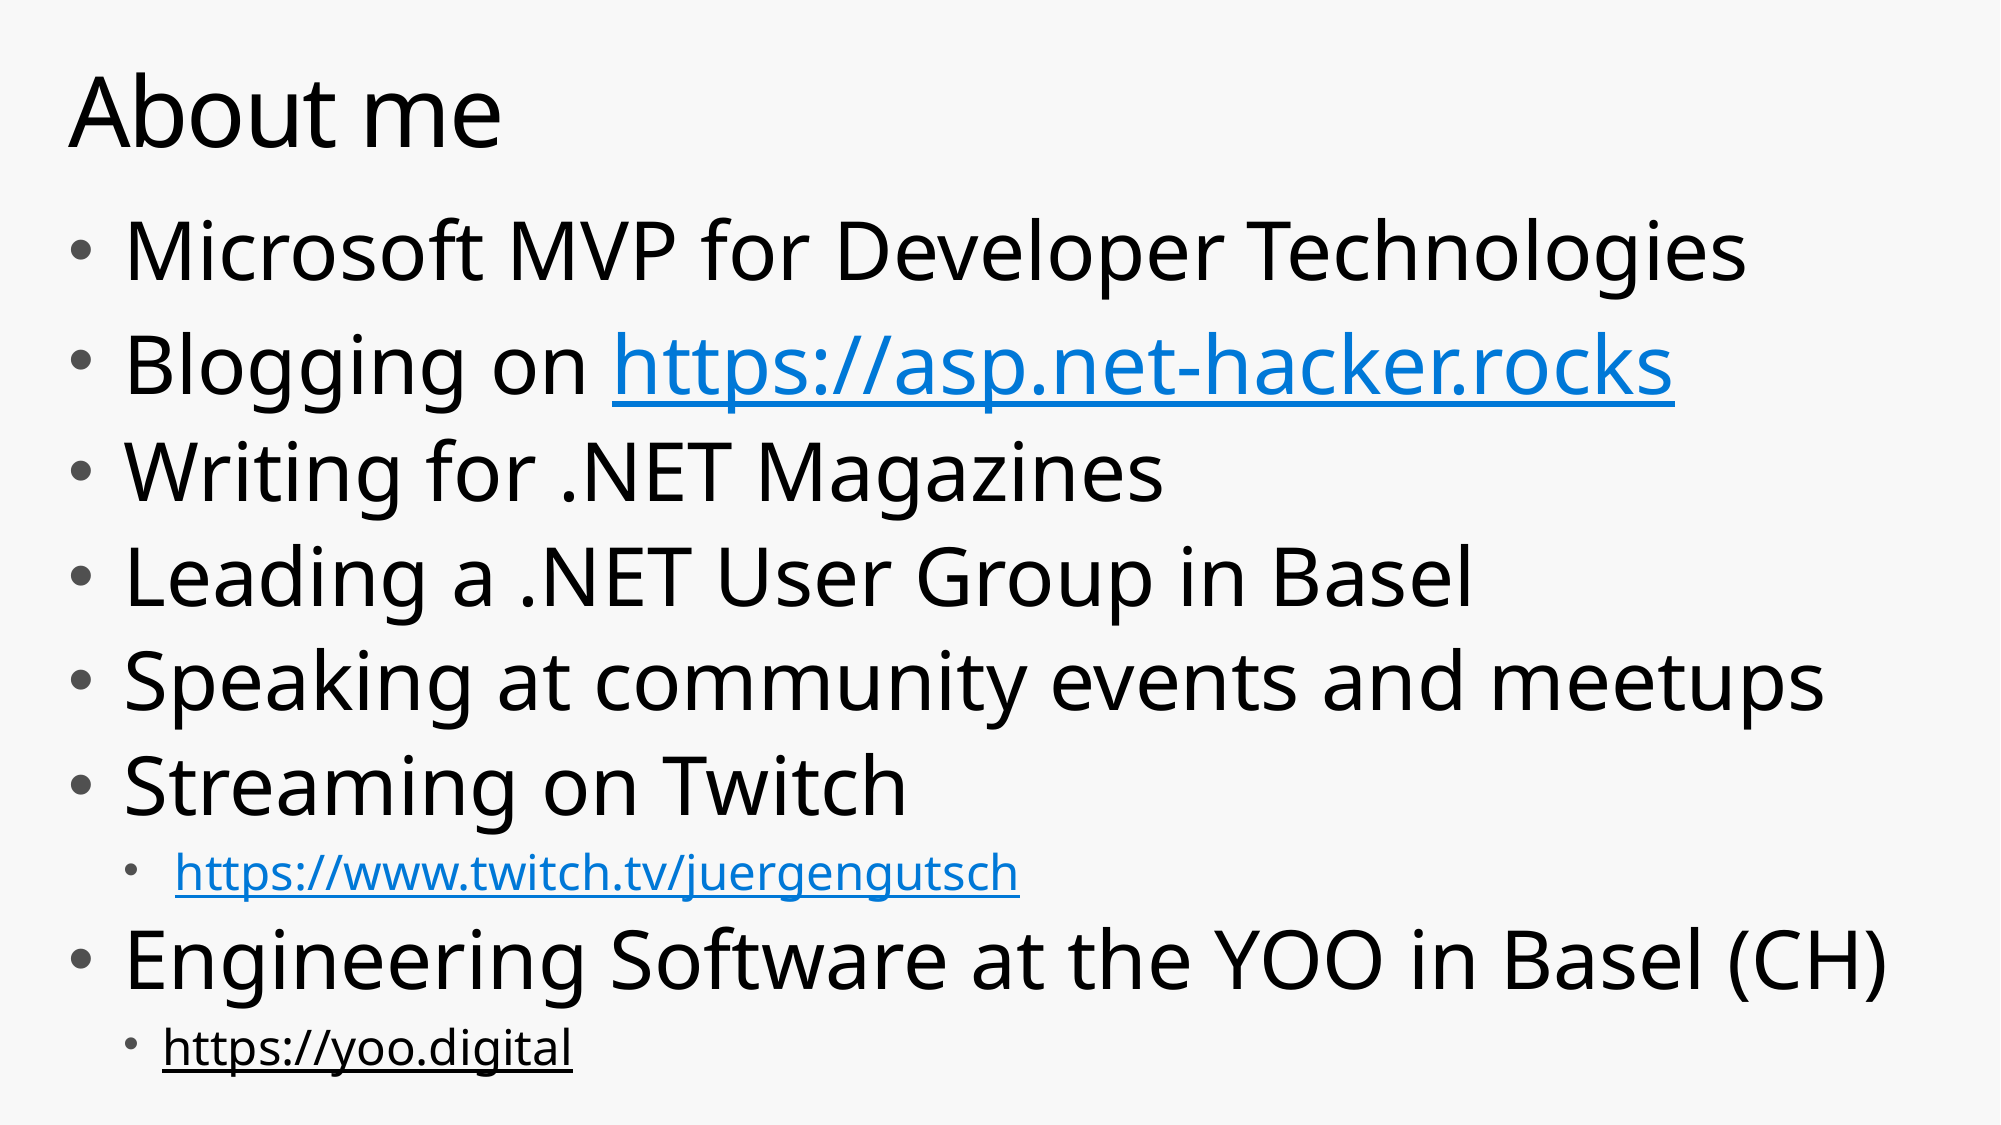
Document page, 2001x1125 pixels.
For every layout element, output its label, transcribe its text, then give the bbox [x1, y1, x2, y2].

list Microsoft MVP for Developer Technologies Blogging on https://asp.net-hacker.rocks Writing for .NET Magazines Leading a .NET User Group in Basel Speaking at community events and meetups Streaming on Twitch https://www.twitch.tv/juergengutsch Engineering Software at the YOO in Basel (CH) https://yoo.digital [44, 196, 1956, 1099]
title About me [44, 47, 1957, 196]
